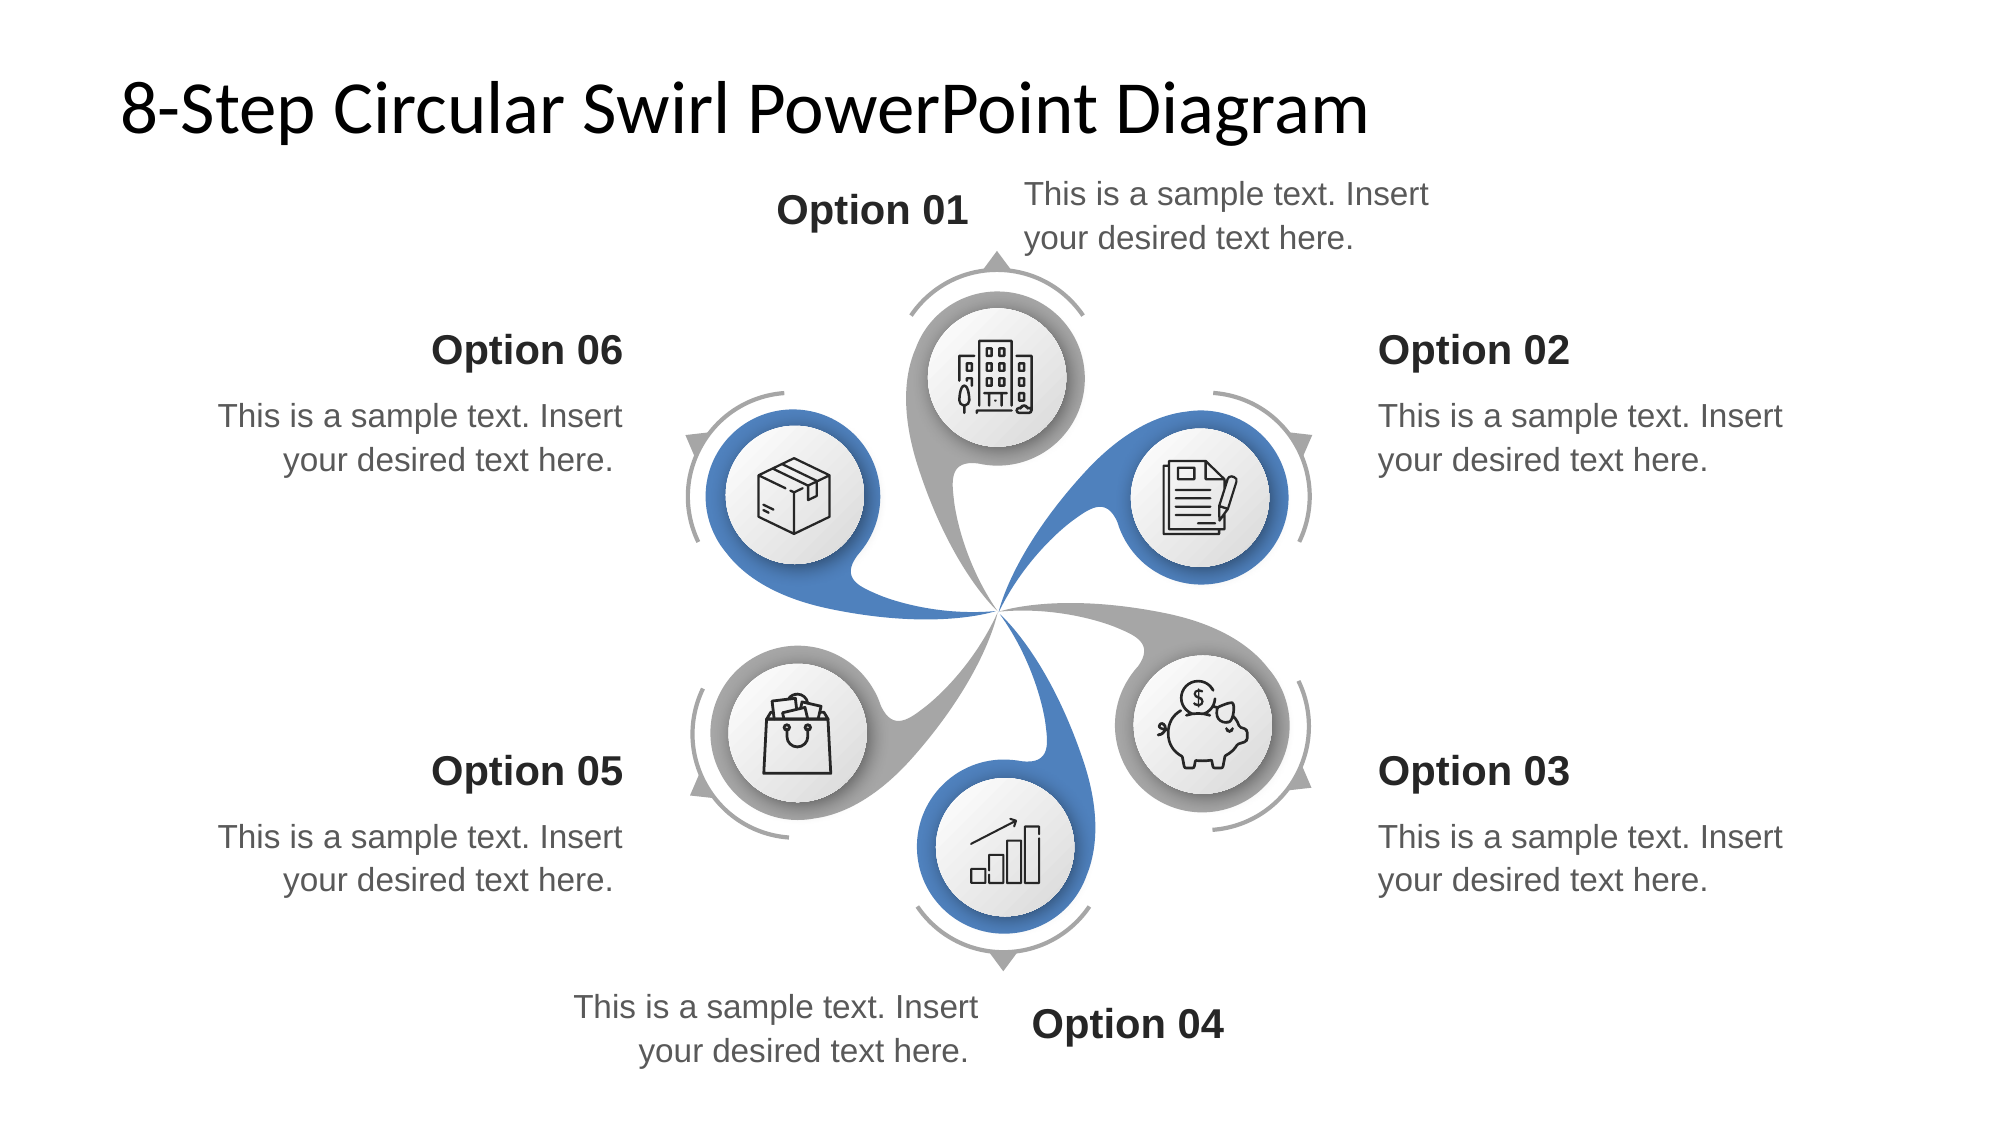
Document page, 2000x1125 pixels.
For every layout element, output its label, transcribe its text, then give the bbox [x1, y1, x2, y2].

title 8-Step Circular Swirl PowerPoint Diagram [99, 45, 1900, 162]
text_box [969, 817, 1041, 885]
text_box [1156, 679, 1249, 770]
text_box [910, 271, 1084, 316]
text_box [196, 314, 624, 484]
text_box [1197, 738, 1370, 805]
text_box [526, 973, 1308, 1076]
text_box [757, 456, 831, 536]
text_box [1162, 459, 1239, 536]
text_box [627, 418, 800, 484]
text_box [631, 746, 805, 812]
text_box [957, 339, 1034, 415]
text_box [693, 160, 1473, 262]
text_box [762, 692, 833, 775]
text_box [1197, 418, 1371, 484]
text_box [196, 735, 624, 905]
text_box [917, 906, 1090, 972]
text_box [1377, 735, 1839, 905]
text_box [1377, 314, 1839, 484]
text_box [697, 291, 1302, 935]
